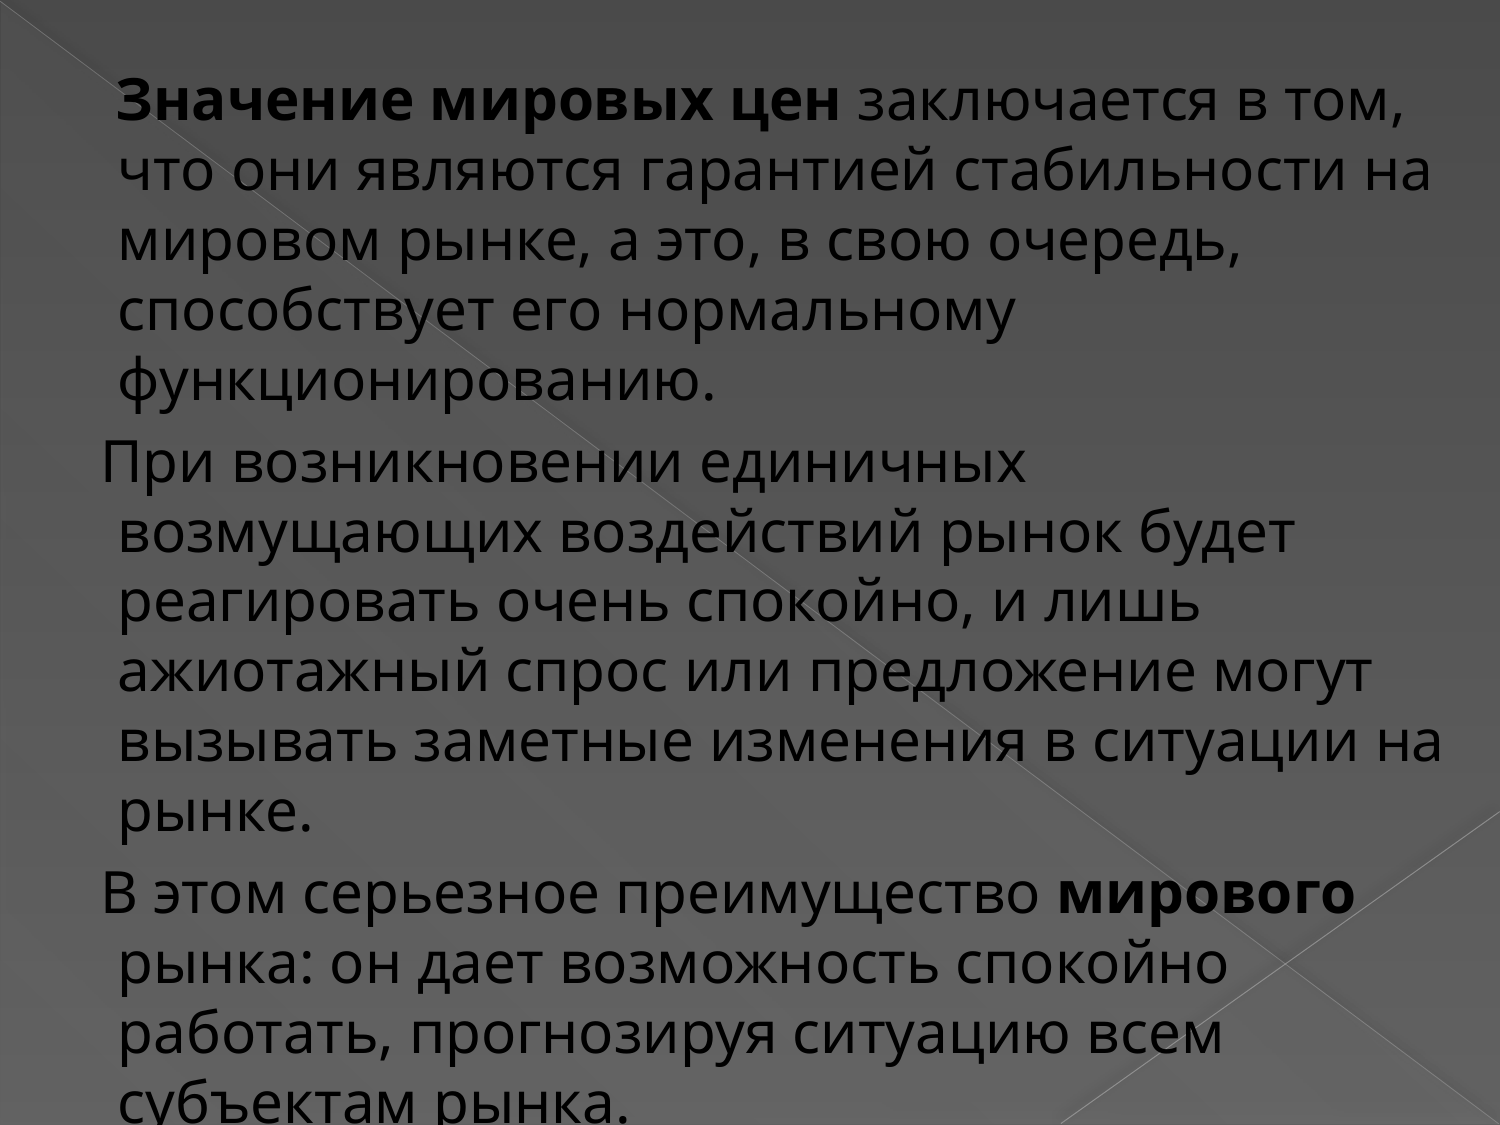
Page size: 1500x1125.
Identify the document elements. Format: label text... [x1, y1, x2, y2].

list Значение мировых цен заключается в том, что они являются гарантией стабильности на мировом рынке, а это, в свою очередь, способствует его нормальному функционированию. При возникновении единичных возмущающих воздействий рынок будет реагировать очень спокойно, и лишь ажиотажный спрос или предложение могут вызывать заметные изменения в ситуации на рынке. В этом серьезное преимущество мирового рынка: он дает возможность спокойно работать, прогнозируя ситуацию всем субъектам рынка. [29, 54, 1471, 1125]
